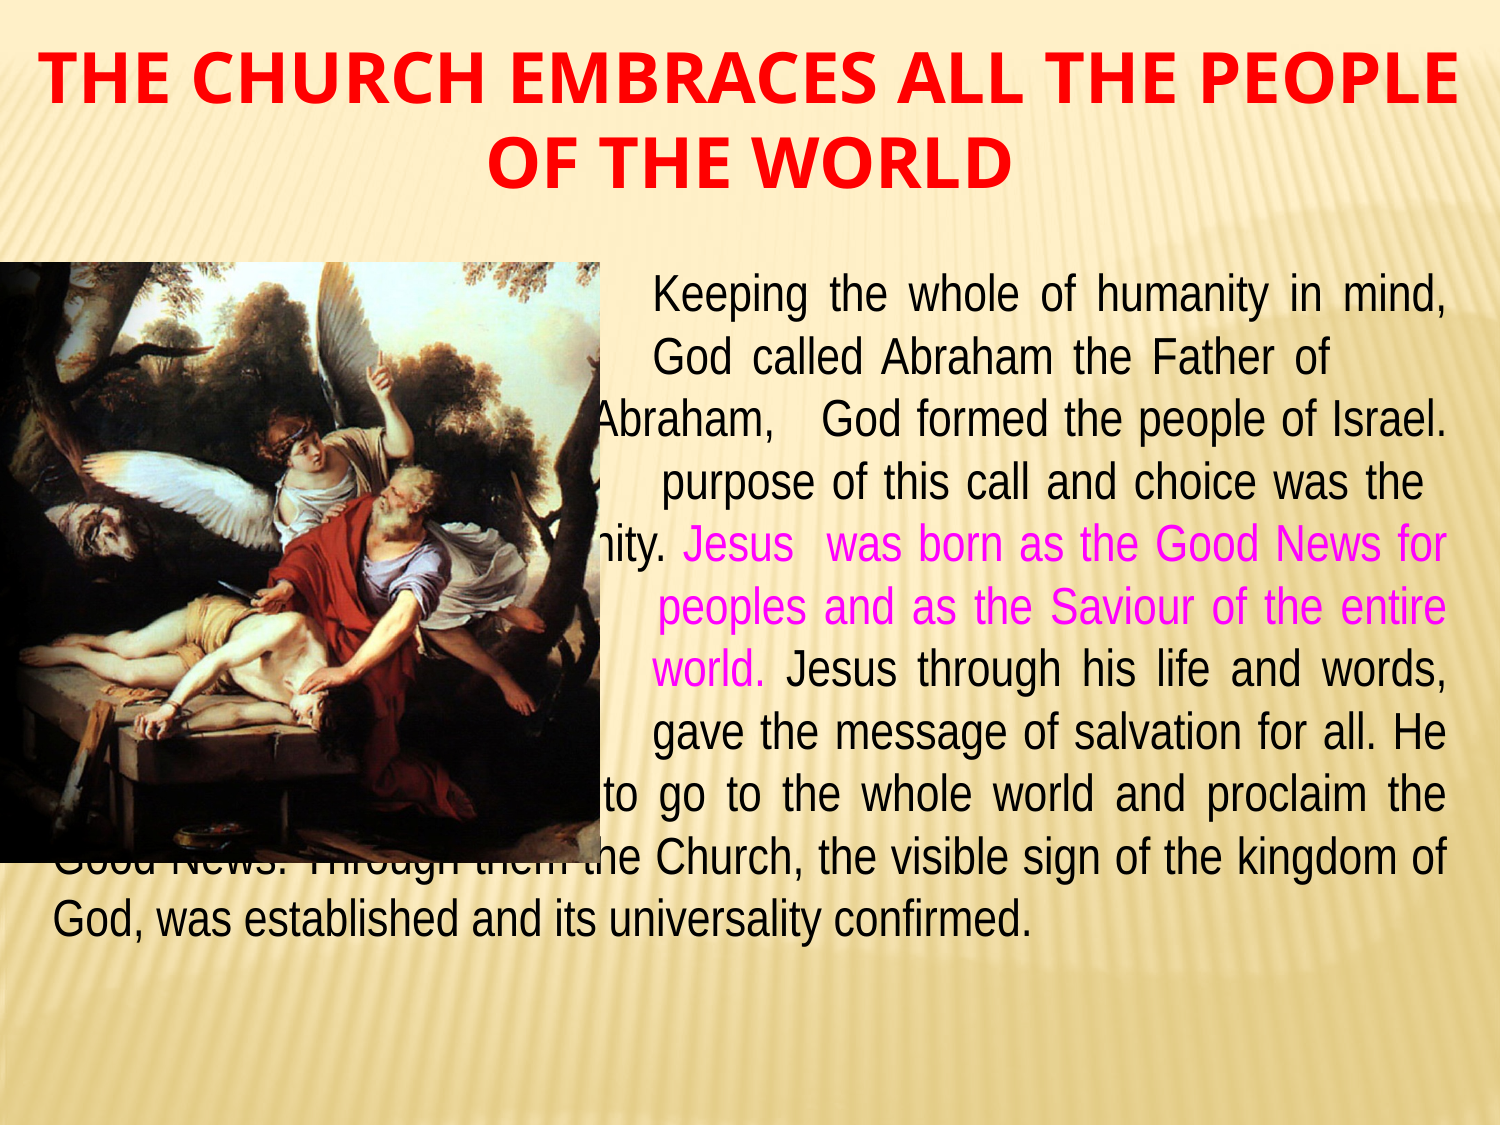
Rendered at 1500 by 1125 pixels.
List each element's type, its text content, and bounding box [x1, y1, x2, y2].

text_box THE CHURCH EMBRACES ALL THE PEOPLE OF THE WORLD [0, 24, 1500, 210]
picture [0, 262, 601, 863]
text_box Keeping the whole of humanity in mind, God called Abraham the Father of nations. Through the call of Abraham, God formed the people of Israel. But the purpose of this call and choice was the salvation of the entire humanity. Jesus was born as the Good News for all peoples and as the Saviour of the entire world. Jesus through his life and words, gave the message of salvation for all. He commissioned the apostles to go to the whole world and proclaim the Good News. Through them the Church, the visible sign of the kingdom of God, was established and its universality confirmed. [37, 252, 1463, 955]
